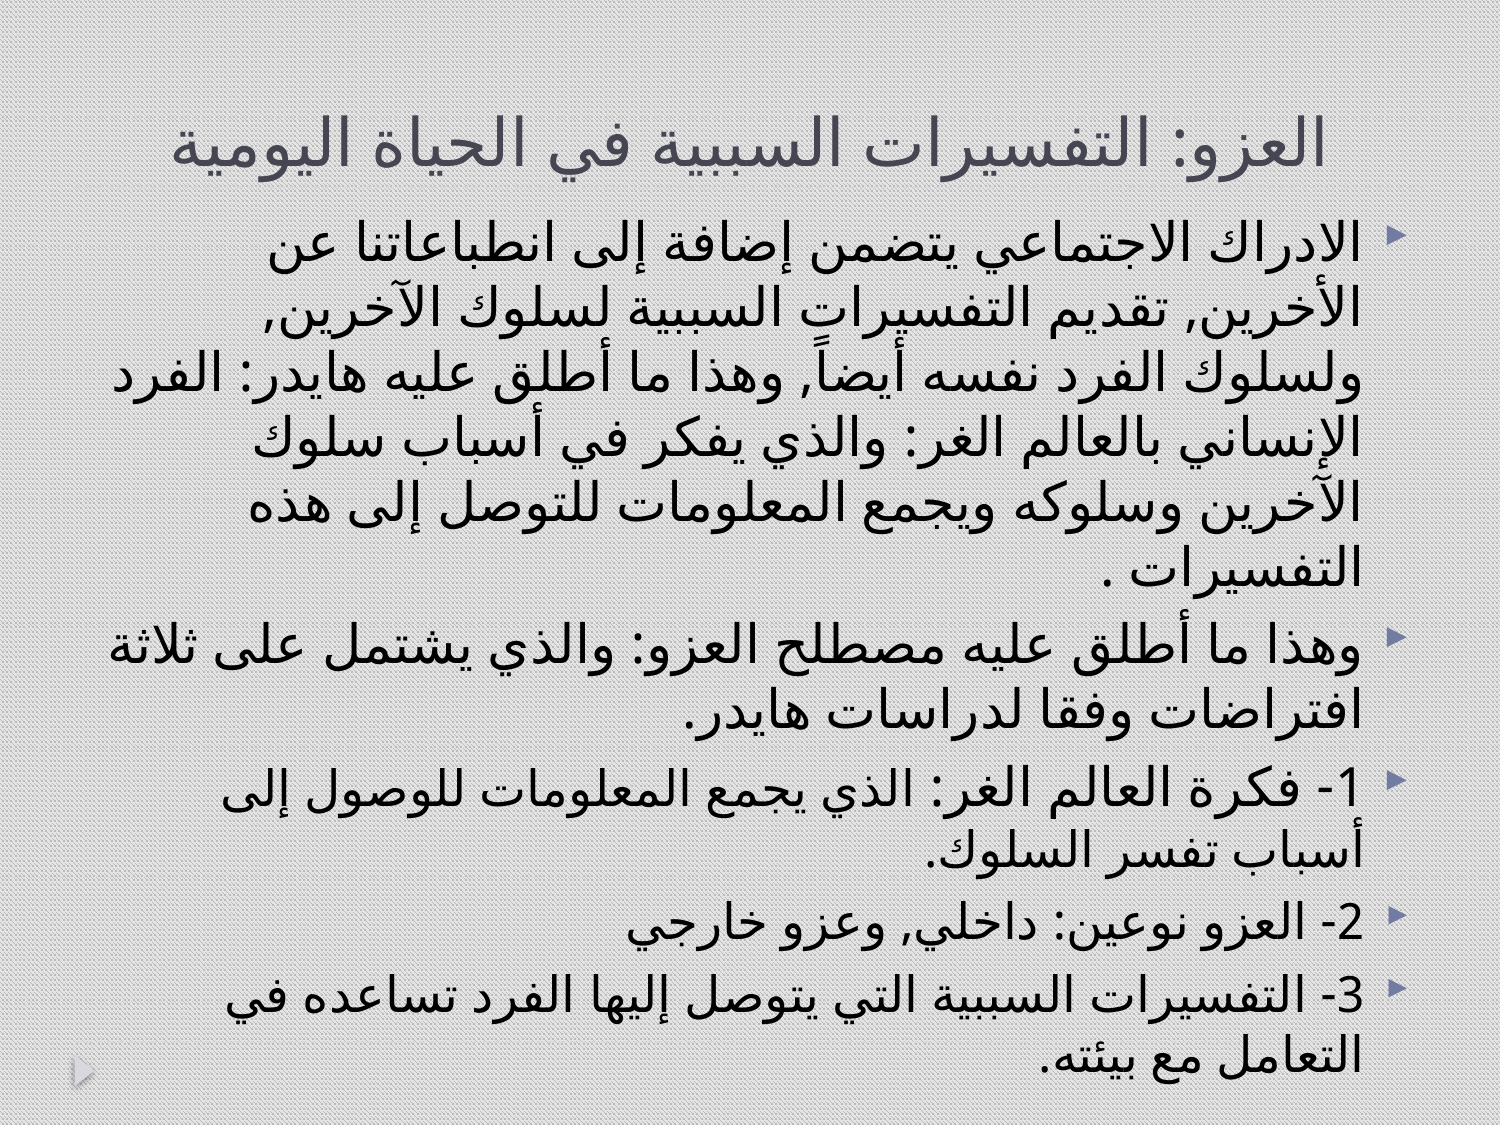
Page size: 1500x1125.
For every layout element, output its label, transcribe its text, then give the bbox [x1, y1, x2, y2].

list الادراك الاجتماعي يتضمن إضافة إلى انطباعاتنا عن الأخرين, تقديم التفسيرات السببية لسلوك الآخرين, ولسلوك الفرد نفسه أيضاً, وهذا ما أطلق عليه هايدر: الفرد الإنساني بالعالم الغر: والذي يفكر في أسباب سلوك الآخرين وسلوكه ويجمع المعلومات للتوصل إلى هذه التفسيرات . وهذا ما أطلق عليه مصطلح العزو: والذي يشتمل على ثلاثة افتراضات وفقا لدراسات هايدر. 1- فكرة العالم الغر: الذي يجمع المعلومات للوصول إلى أسباب تفسر السلوك. 2- العزو نوعين: داخلي, وعزو خارجي 3- التفسيرات السببية التي يتوصل إليها الفرد تساعده في التعامل مع بيئته. [75, 200, 1425, 1010]
title العزو: التفسيرات السببية في الحياة اليومية [75, 24, 1425, 188]
